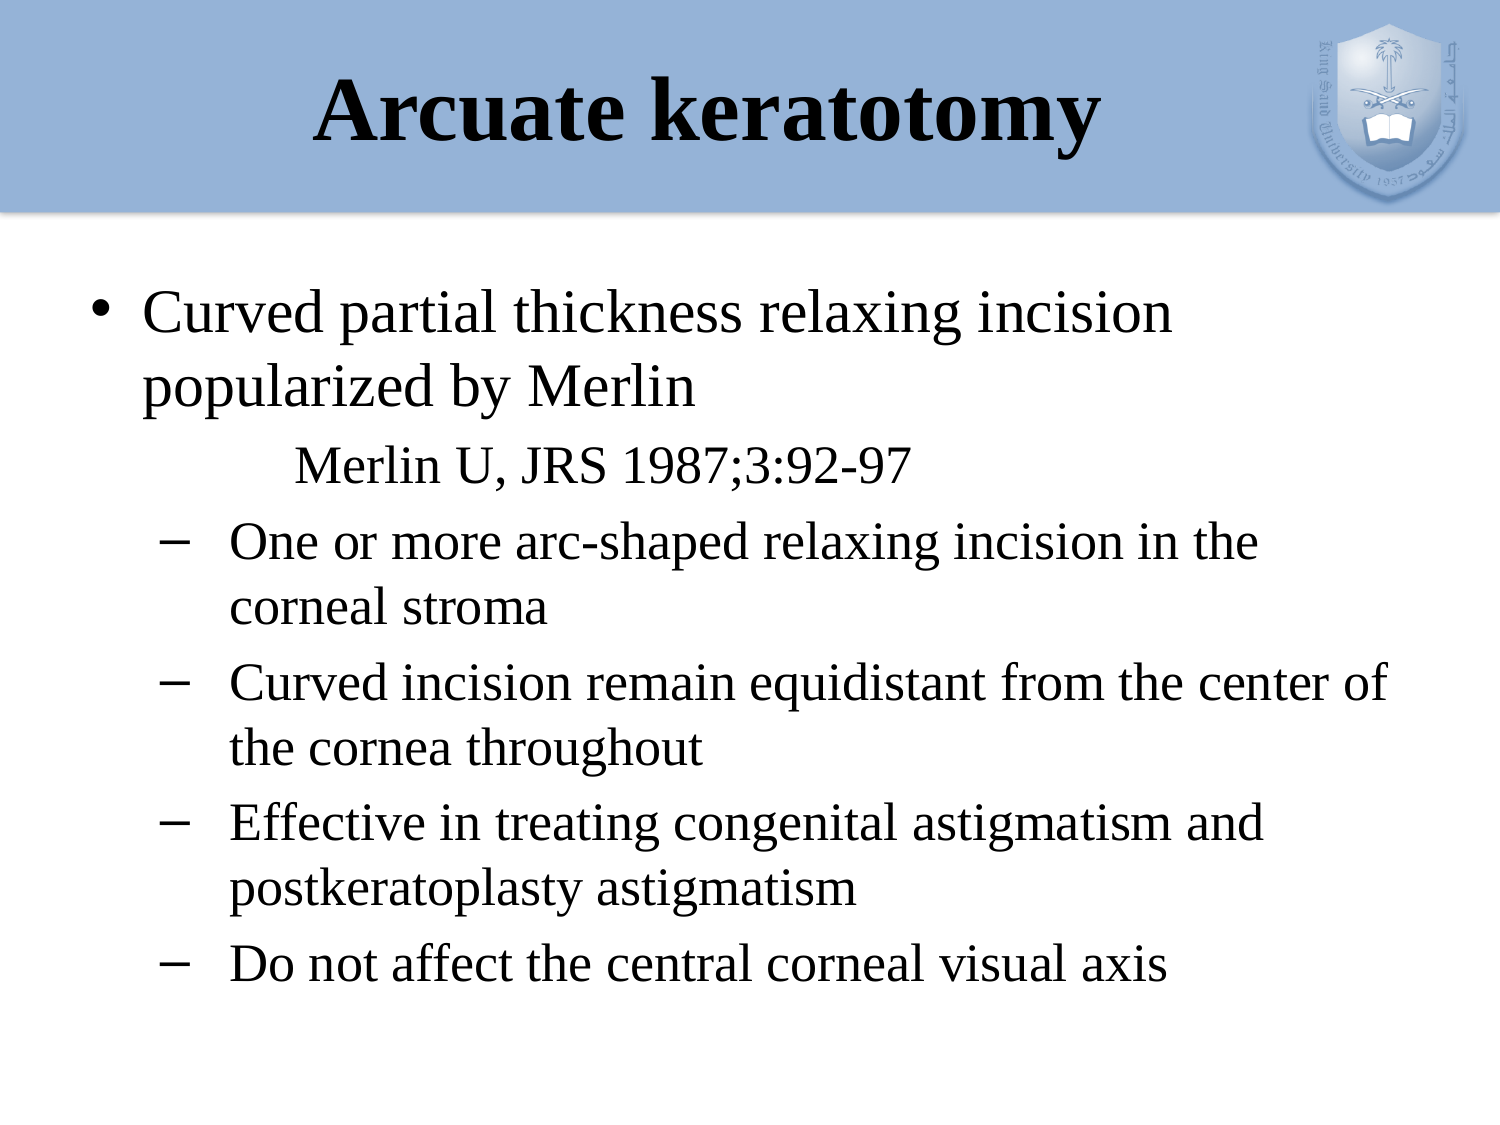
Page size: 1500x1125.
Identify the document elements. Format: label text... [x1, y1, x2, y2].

text_box Arcuate keratotomy [32, 22, 1282, 185]
text_box [0, 0, 1500, 213]
picture [1287, 12, 1488, 213]
list Curved partial thickness relaxing incision popularized by Merlin Merlin U, JRS 1987;3:92-97 One or more arc-shaped relaxing incision in the corneal stroma Curved incision remain equidistant from the center of the cornea throughout Effective in treating congenital astigmatism and postkeratoplasty astigmatism Do not affect the central corneal visual axis [75, 262, 1425, 1005]
